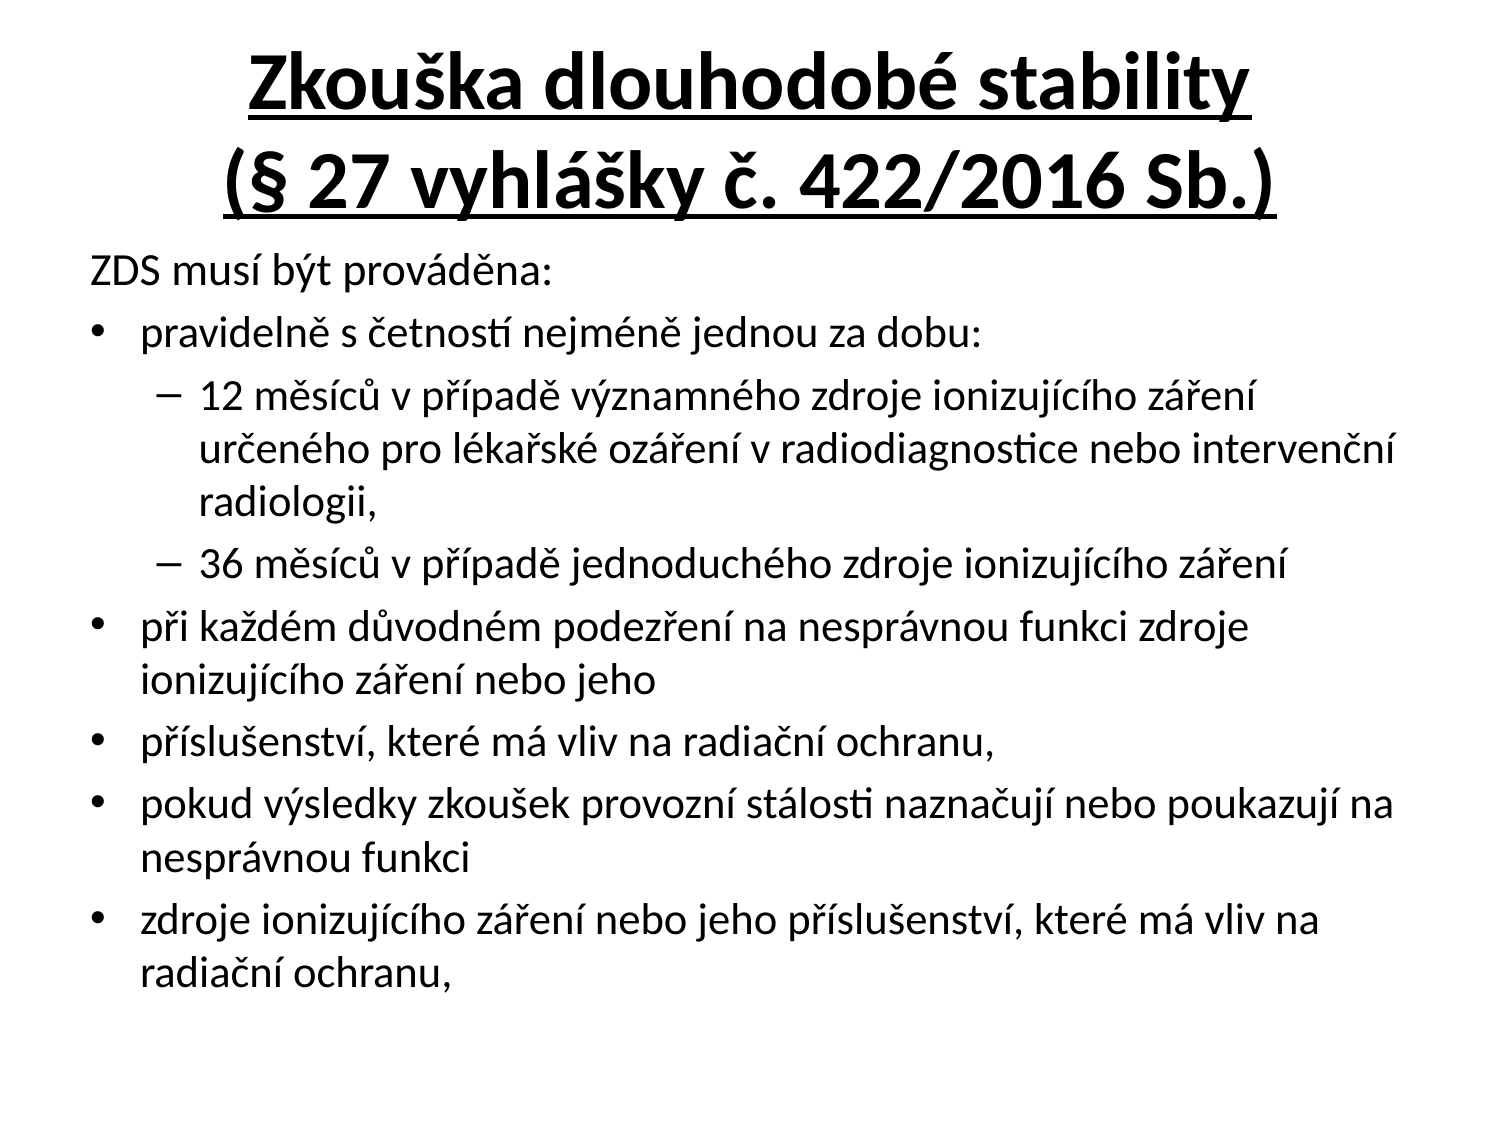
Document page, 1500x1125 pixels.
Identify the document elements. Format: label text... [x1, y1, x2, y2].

list ZDS musí být prováděna: pravidelně s četností nejméně jednou za dobu: 12 měsíců v případě významného zdroje ionizujícího záření určeného pro lékařské ozáření v radiodiagnostice nebo intervenční radiologii, 36 měsíců v případě jednoduchého zdroje ionizujícího záření při každém důvodném podezření na nesprávnou funkci zdroje ionizujícího záření nebo jeho příslušenství, které má vliv na radiační ochranu, pokud výsledky zkoušek provozní stálosti naznačují nebo poukazují na nesprávnou funkci zdroje ionizujícího záření nebo jeho příslušenství, které má vliv na radiační ochranu, [75, 231, 1425, 1005]
title Zkouška dlouhodobé stability (§ 27 vyhlášky č. 422/2016 Sb.) [75, 19, 1425, 231]
